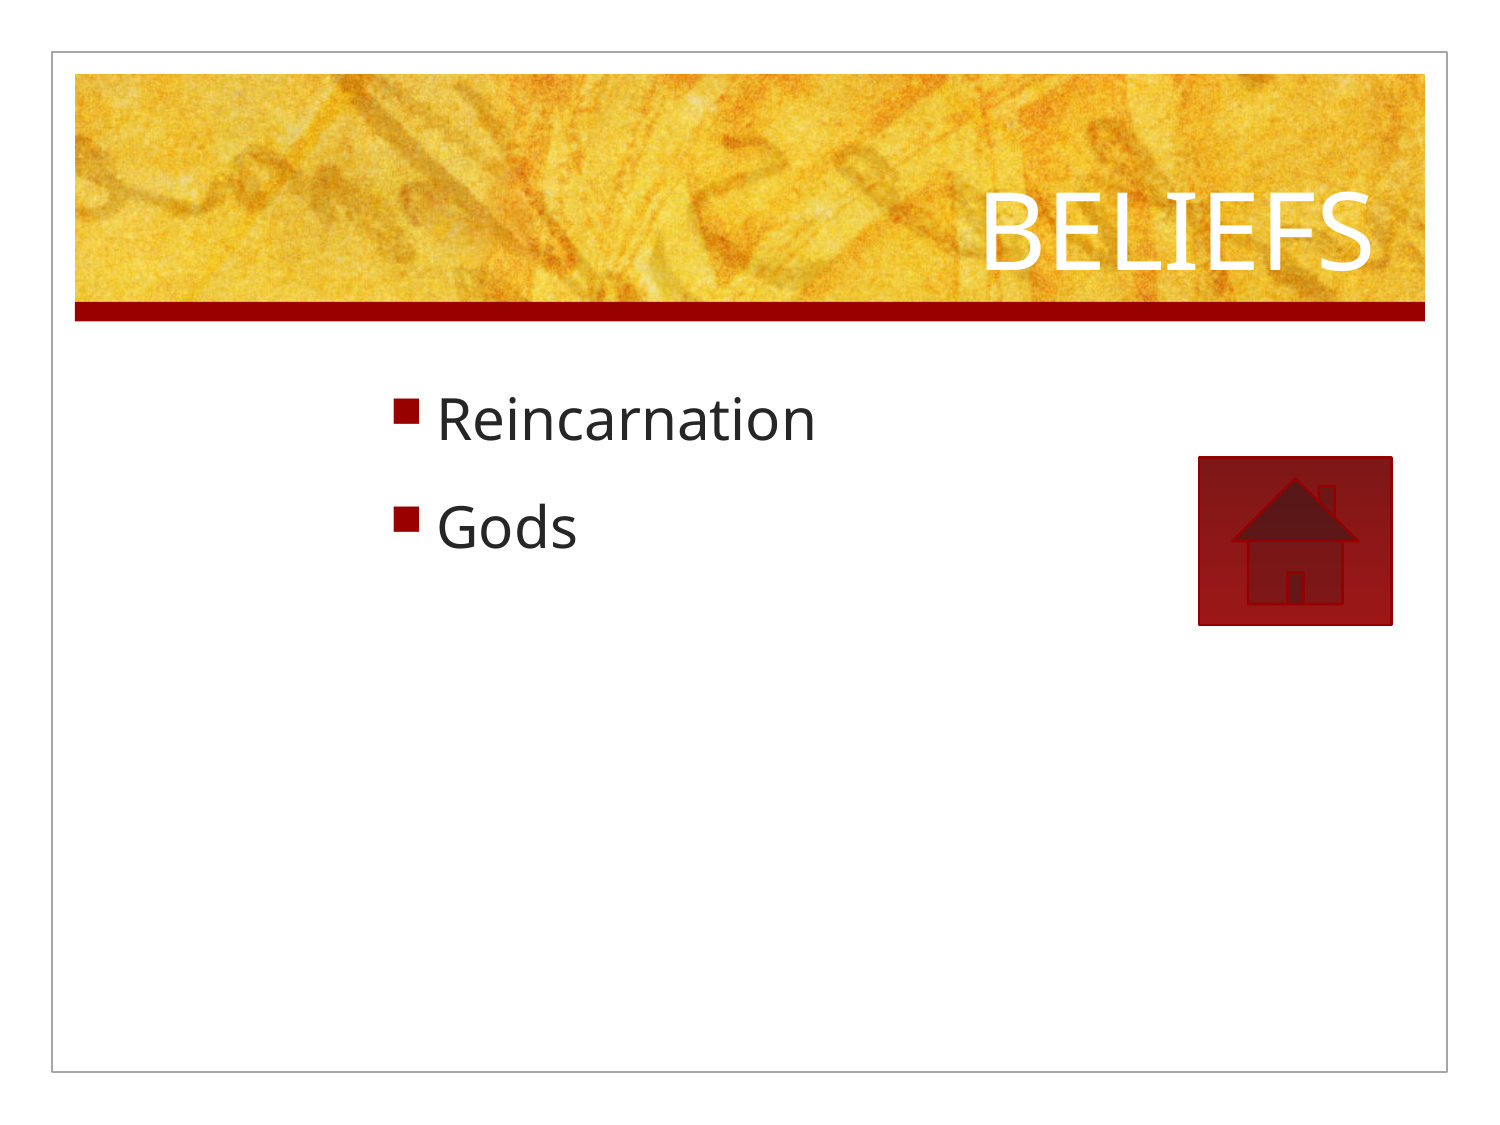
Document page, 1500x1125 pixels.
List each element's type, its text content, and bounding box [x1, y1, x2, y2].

text_box [1198, 456, 1393, 626]
list Reincarnation Gods [375, 375, 1392, 1005]
title BELIEFS [108, 74, 1392, 292]
picture [75, 74, 1425, 301]
